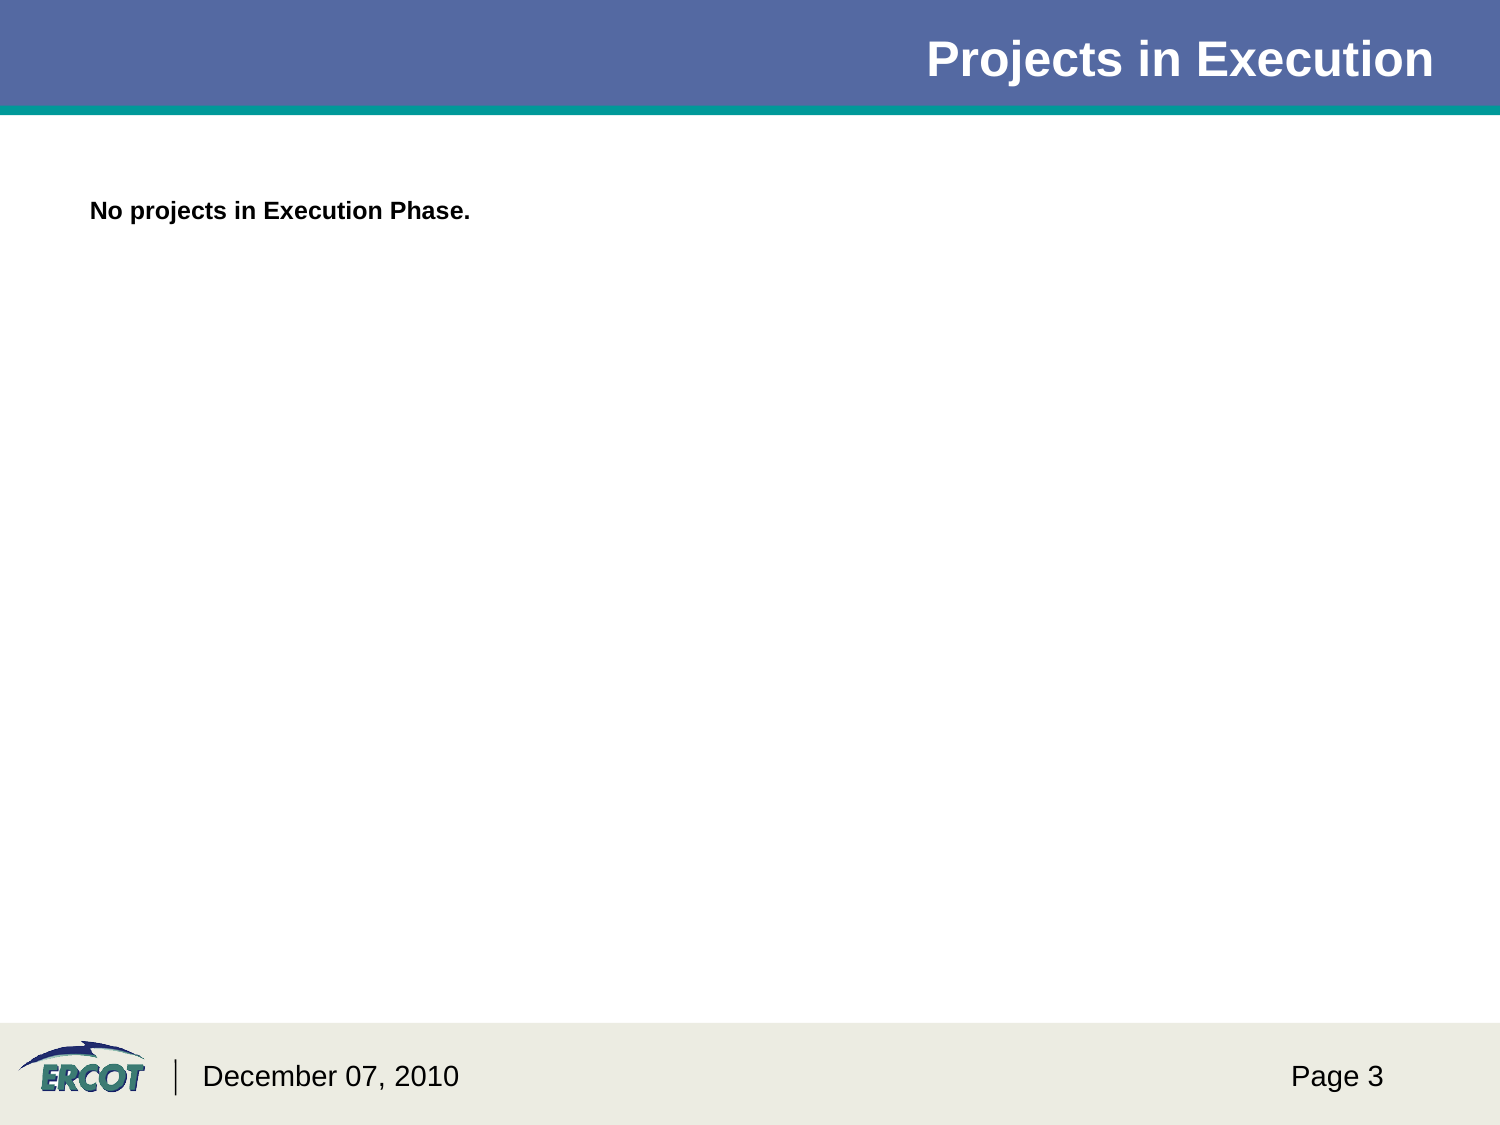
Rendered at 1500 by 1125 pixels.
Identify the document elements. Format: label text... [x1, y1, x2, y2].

text_box No projects in Execution Phase. [74, 187, 1413, 233]
picture [10, 1031, 151, 1111]
title Projects in Execution [24, 0, 1451, 113]
